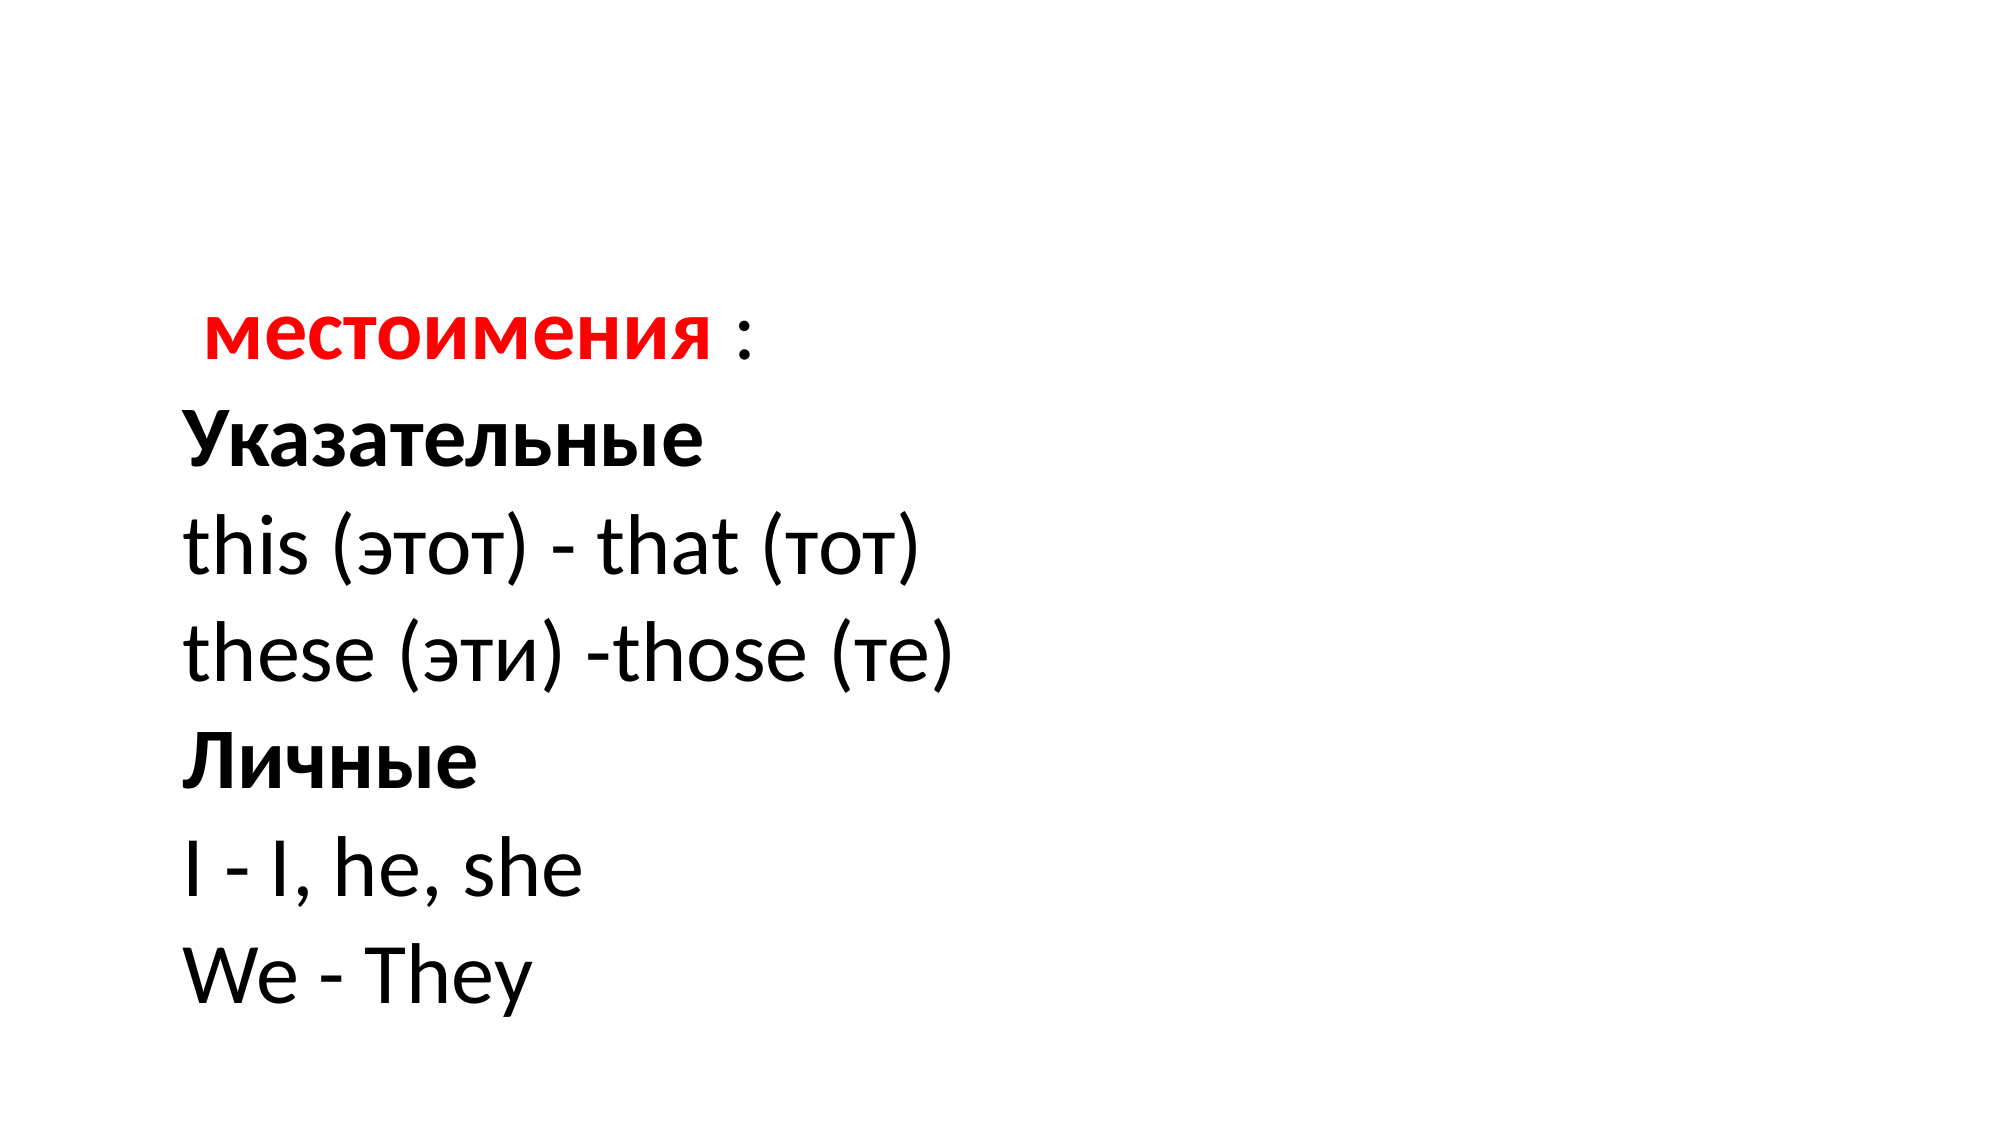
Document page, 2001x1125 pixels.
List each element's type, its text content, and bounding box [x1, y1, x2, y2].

list местоимения : Указательные this (этот) - that (тот) these (эти) -those (те) Личные I - I, he, she We - They [168, 277, 1675, 1033]
